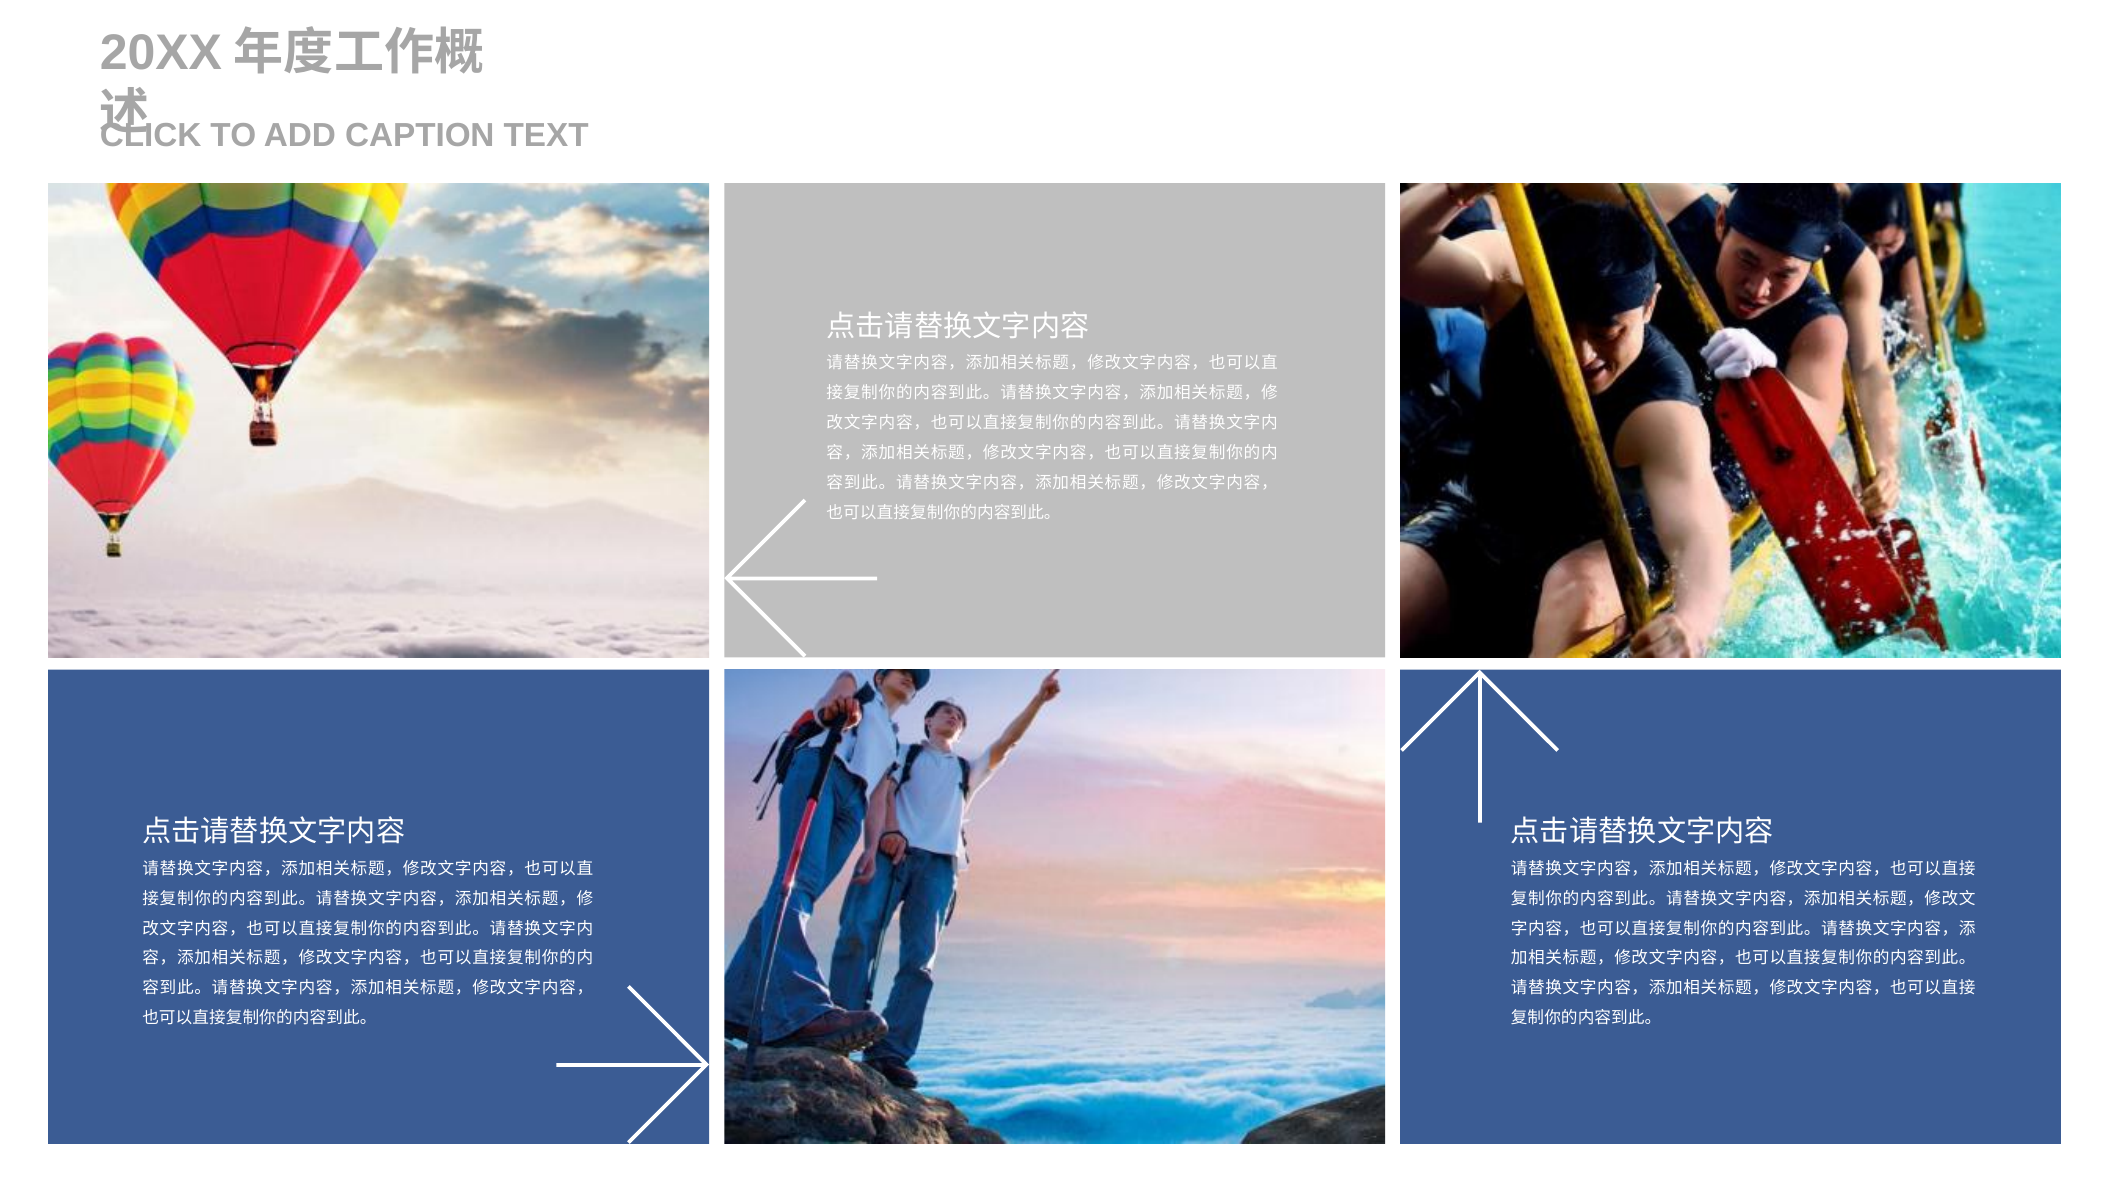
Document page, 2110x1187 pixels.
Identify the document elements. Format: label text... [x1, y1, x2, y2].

text_box CLICK TO ADD CAPTION TEXT [99, 113, 629, 154]
text_box 点击请替换文字内容 请替换文字内容，添加相关标题，修改文字内容，也可以直接复制你的内容到此。请替换文字内容，添加相关标题，修改文字内容，也可以直接复制你的内容到此。请替换文字内容，添加相关标题，修改文字内容，也可以直接复制你的内容到此。请替换文字内容，添加相关标题，修改文字内容，也可以直接复制你的内容到此。 [826, 289, 1279, 522]
text_box [555, 983, 711, 1146]
text_box [1399, 669, 2062, 1145]
text_box [1398, 668, 1561, 824]
text_box 点击请替换文字内容 请替换文字内容，添加相关标题，修改文字内容，也可以直接复制你的内容到此。请替换文字内容，添加相关标题，修改文字内容，也可以直接复制你的内容到此。请替换文字内容，添加相关标题，修改文字内容，也可以直接复制你的内容到此。请替换文字内容，添加相关标题，修改文字内容，也可以直接复制你的内容到此。 [1510, 795, 1976, 1028]
text_box [723, 669, 1386, 1145]
text_box 点击请替换文字内容 请替换文字内容，添加相关标题，修改文字内容，也可以直接复制你的内容到此。请替换文字内容，添加相关标题，修改文字内容，也可以直接复制你的内容到此。请替换文字内容，添加相关标题，修改文字内容，也可以直接复制你的内容到此。请替换文字内容，添加相关标题，修改文字内容，也可以直接复制你的内容到此。 [142, 795, 594, 1028]
text_box [722, 497, 879, 659]
text_box [47, 182, 710, 658]
text_box [1399, 182, 2062, 658]
text_box 20XX年度工作概述 [99, 19, 534, 113]
text_box [723, 182, 1386, 658]
text_box [47, 669, 710, 1145]
